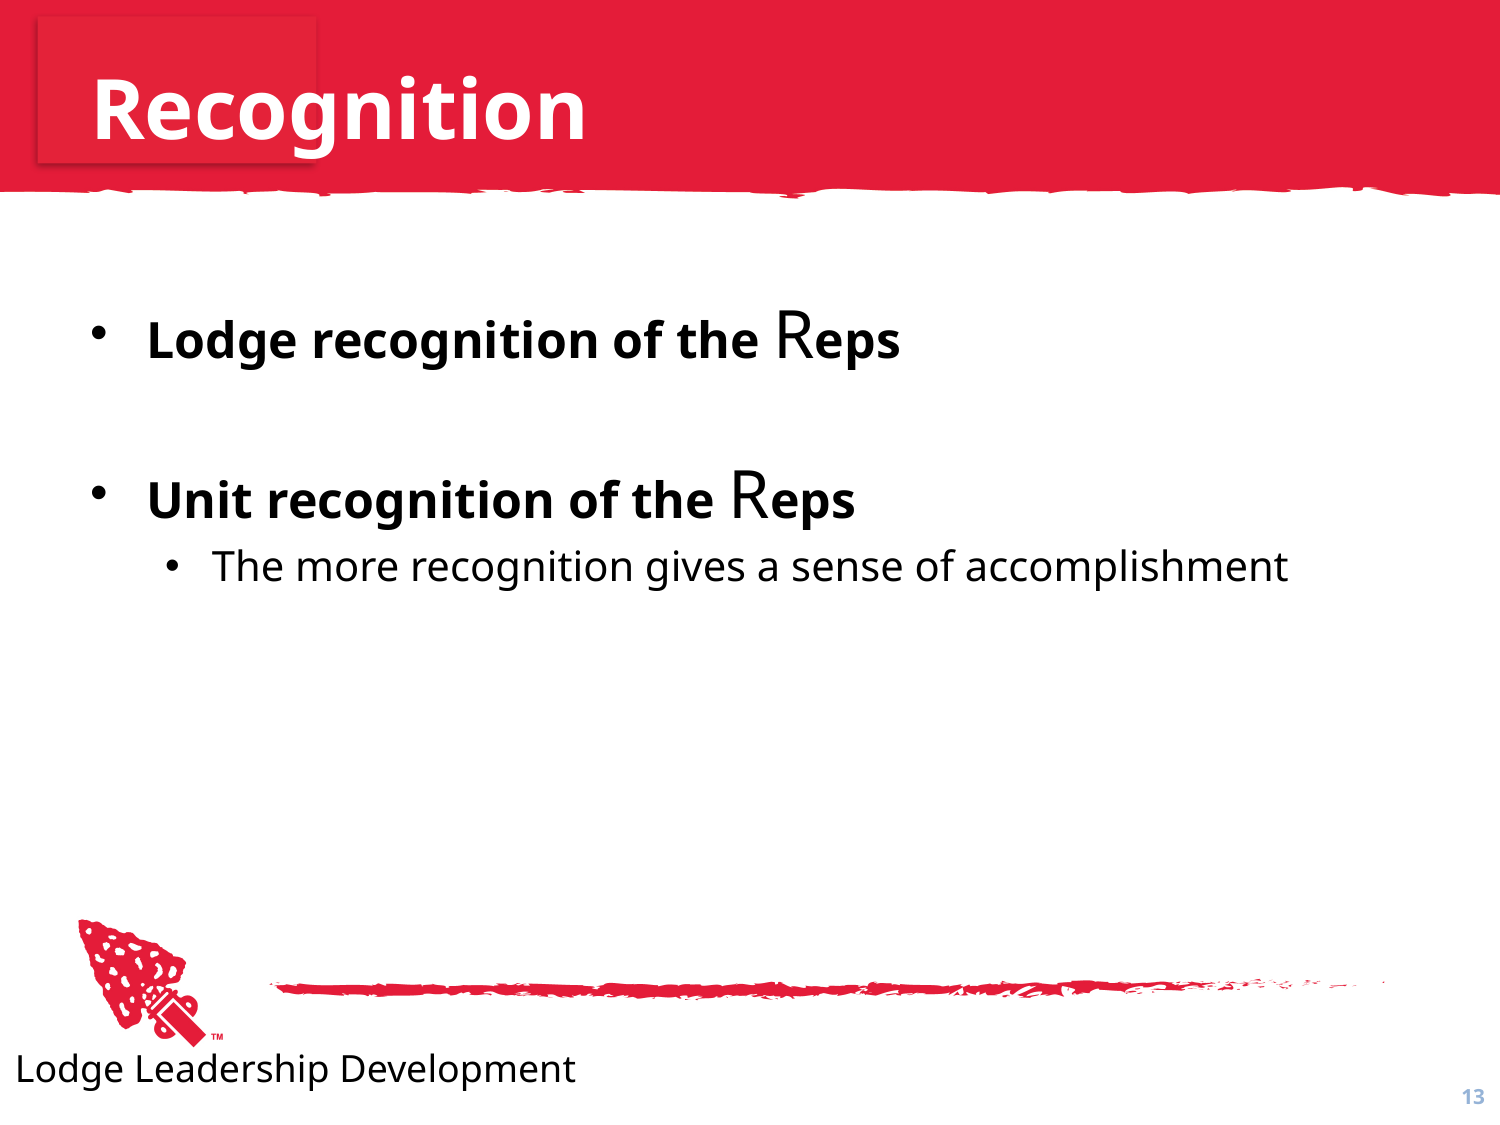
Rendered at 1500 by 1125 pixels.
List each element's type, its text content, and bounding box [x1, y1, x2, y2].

title Recognition [75, 45, 1425, 168]
text_box Lodge Leadership Development [0, 1037, 1500, 1125]
list Lodge recognition of the Reps Unit recognition of the Reps The more recognition gives a sense of accomplishment [75, 284, 1425, 1005]
picture [0, 0, 1500, 1037]
